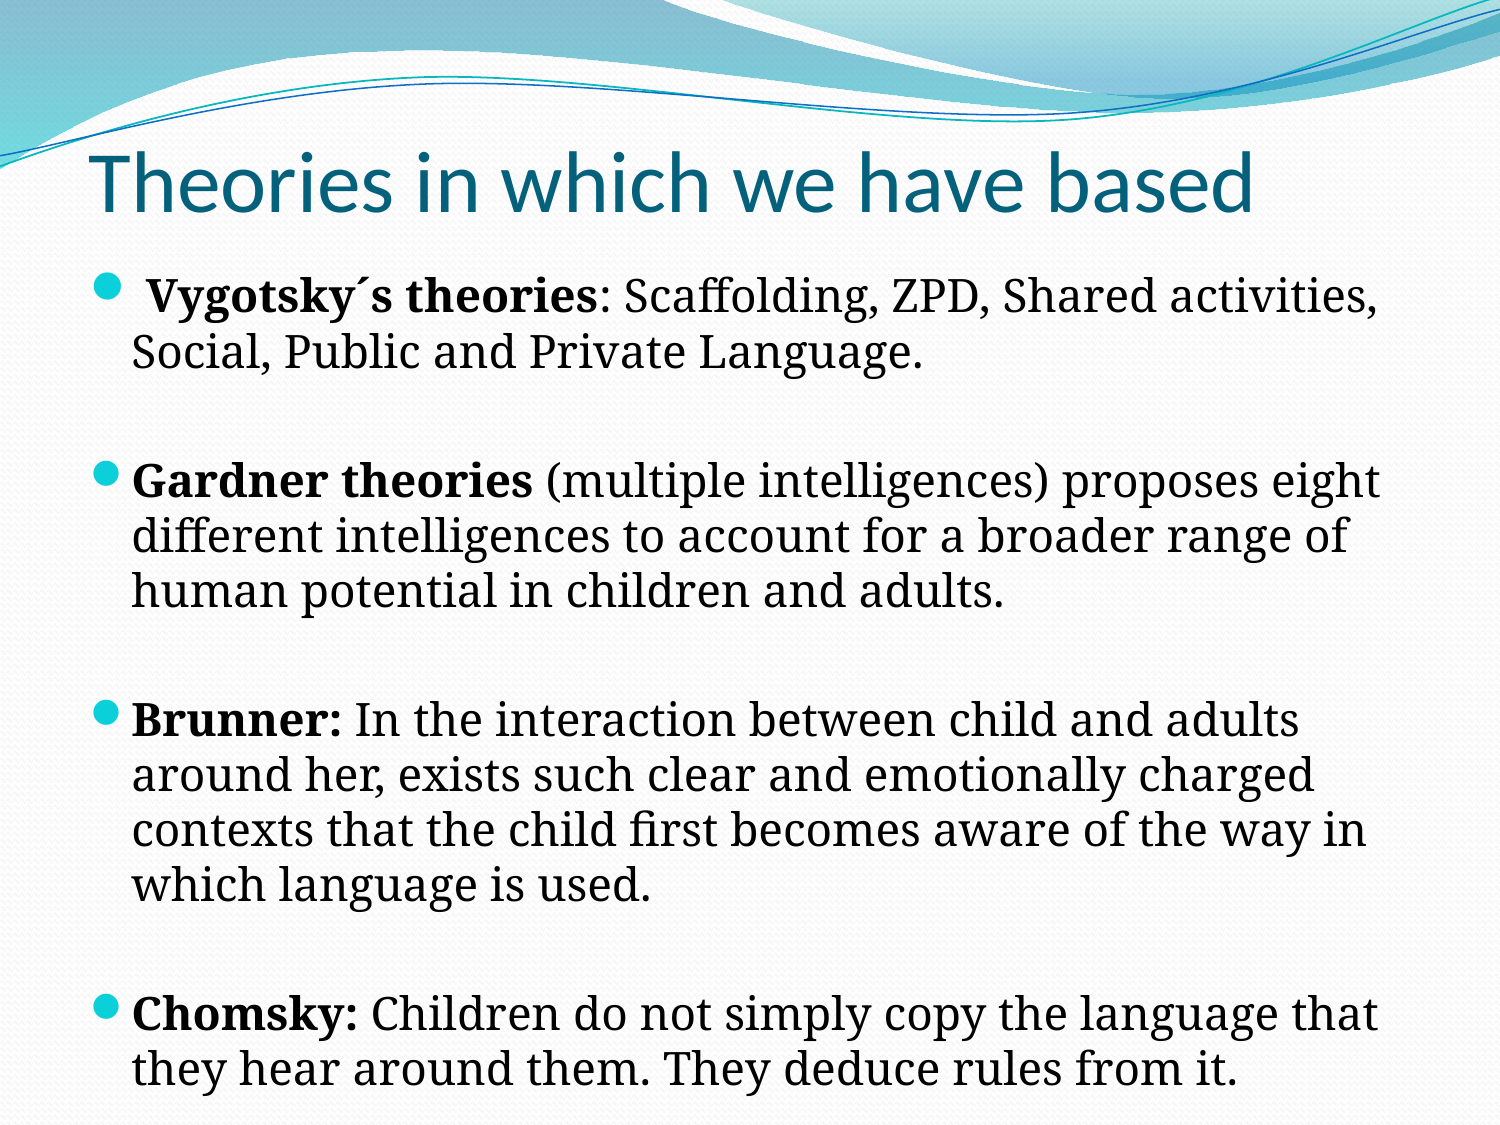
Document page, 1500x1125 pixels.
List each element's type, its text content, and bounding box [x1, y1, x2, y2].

list Vygotsky´s theories: Scaffolding, ZPD, Shared activities, Social, Public and Private Language. Gardner theories (multiple intelligences) proposes eight different intelligences to account for a broader range of human potential in children and adults. Brunner: In the interaction between child and adults around her, exists such clear and emotionally charged contexts that the child first becomes aware of the way in which language is used. Chomsky: Children do not simply copy the language that they hear around them. They deduce rules from it. [75, 255, 1425, 1106]
title Theories in which we have based [88, 42, 1439, 231]
